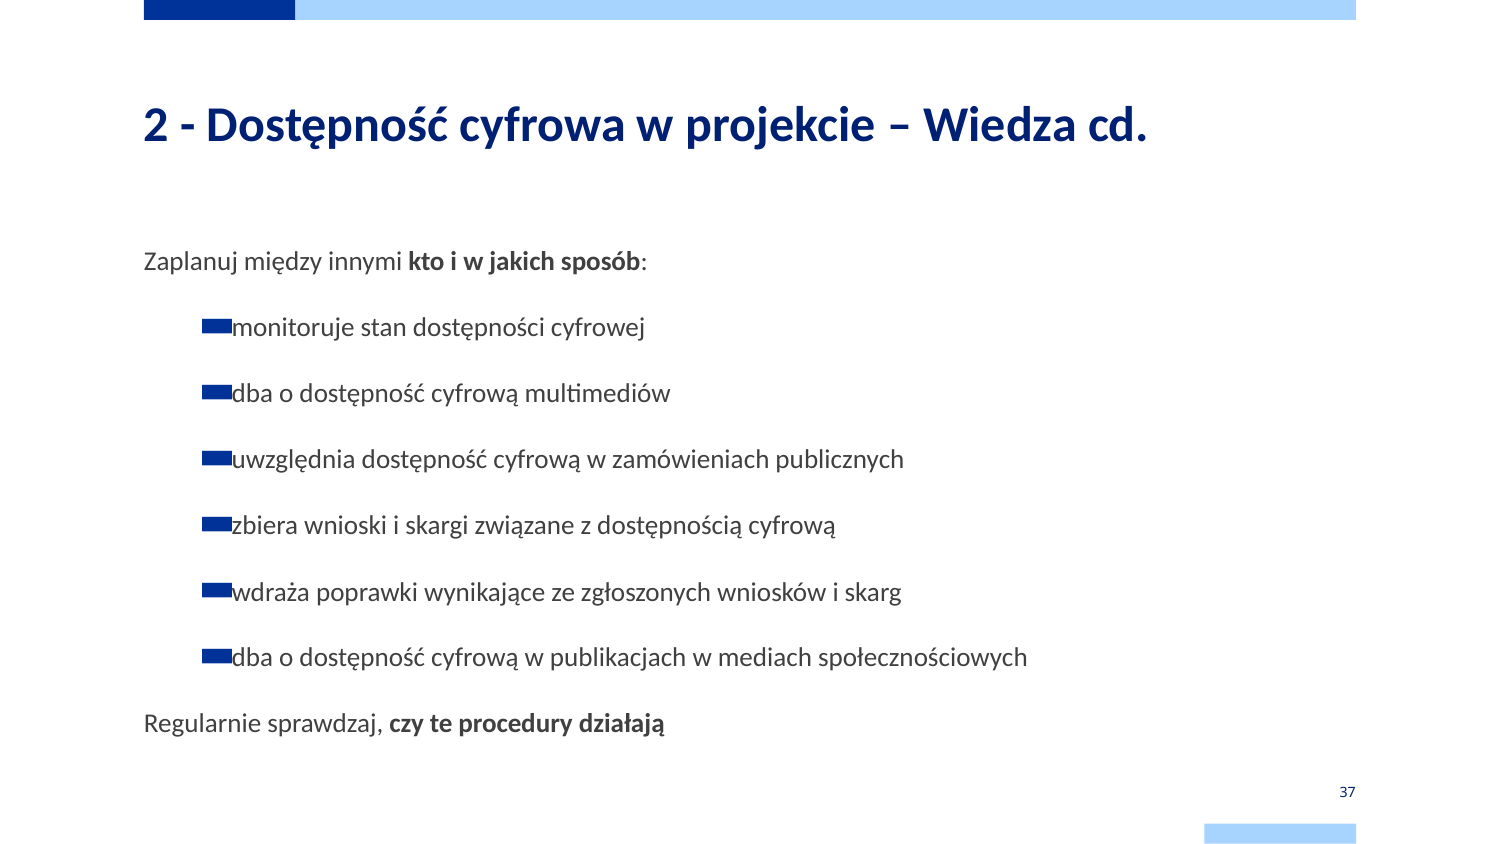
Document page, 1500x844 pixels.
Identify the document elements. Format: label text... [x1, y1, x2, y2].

picture [202, 311, 232, 341]
list Zaplanuj między innymi kto i w jakich sposób: monitoruje stan dostępności cyfrowej dba o dostępność cyfrową multimediów uwzględnia dostępność cyfrową w zamówieniach publicznych zbiera wnioski i skargi związane z dostępnością cyfrową wdraża poprawki wynikające ze zgłoszonych wniosków i skarg dba o dostępność cyfrową w publikacjach w mediach społecznościowych Regularnie sprawdzaj, czy te procedury działają [143, 220, 1357, 744]
picture [202, 443, 232, 473]
picture [202, 641, 232, 671]
picture [202, 509, 232, 539]
slide_number 37 [1204, 783, 1356, 804]
title 2 - Dostępność cyfrowa w projekcie – Wiedza cd. [143, 100, 1357, 220]
picture [202, 377, 232, 407]
picture [202, 575, 232, 605]
